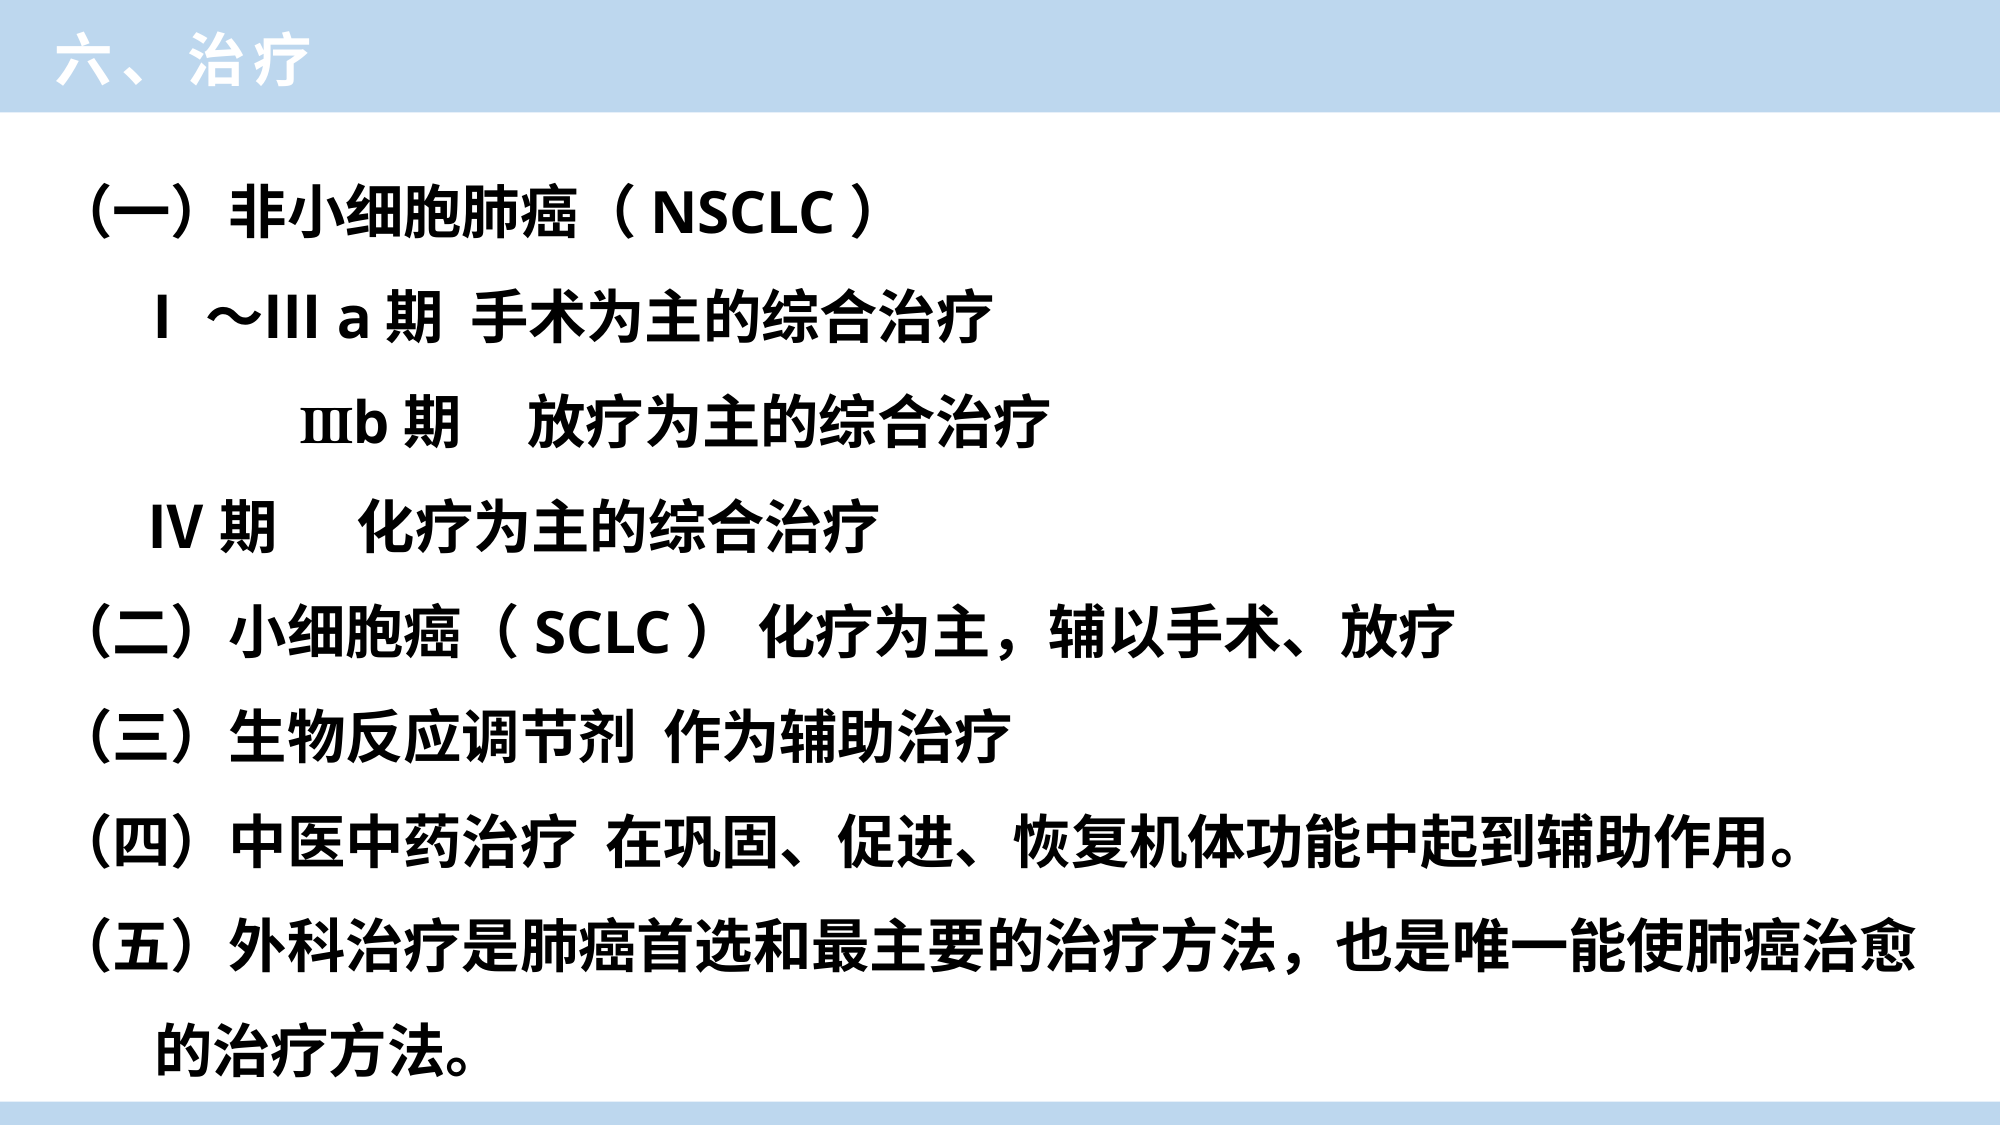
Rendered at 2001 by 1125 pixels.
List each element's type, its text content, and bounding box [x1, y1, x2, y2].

list （一）非小细胞肺癌（NSCLC） Ⅰ～Ⅲa期 手术为主的综合治疗 Ⅲb期 放疗为主的综合治疗 Ⅳ期 化疗为主的综合治疗 （二）小细胞癌（SCLC） 化疗为主，辅以手术、放疗 （三）生物反应调节剂 作为辅助治疗 （四）中医中药治疗 在巩固、促进、恢复机体功能中起到辅助作用。 （五）外科治疗是肺癌首选和最主要的治疗方法，也是唯一能使肺癌治愈的治疗方法。 [39, 132, 1964, 1125]
text_box 六、治疗 [43, 17, 325, 100]
